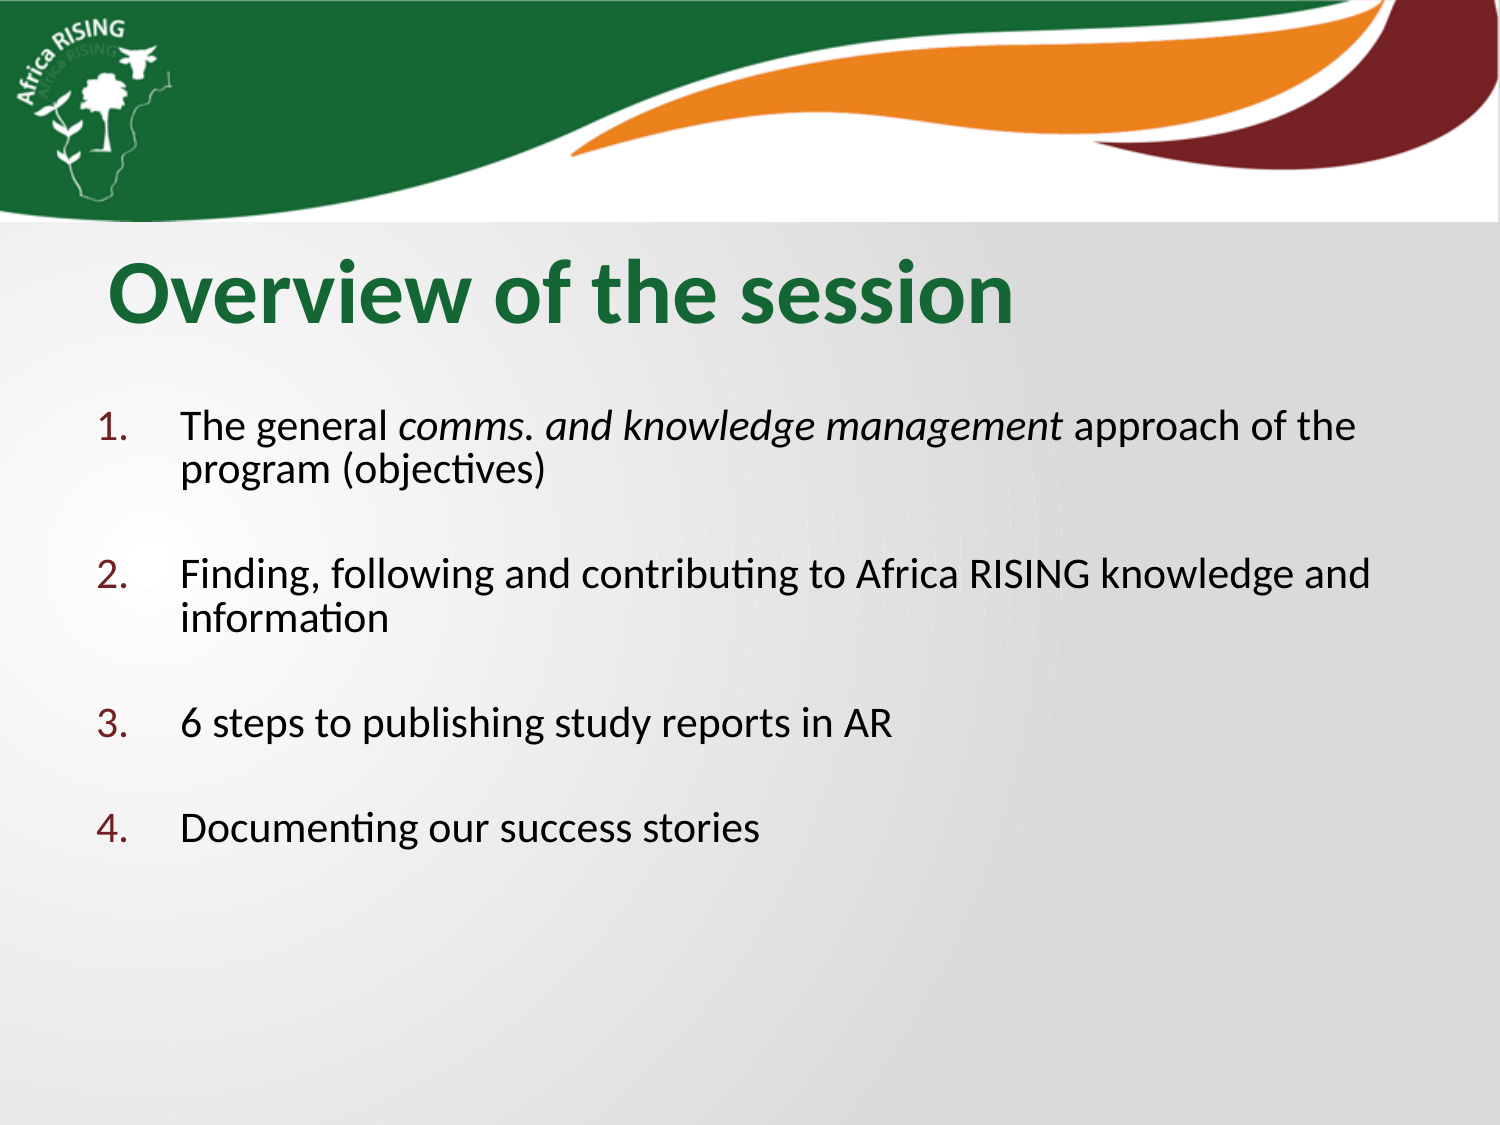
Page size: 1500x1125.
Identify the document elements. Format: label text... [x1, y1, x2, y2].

list The general comms. and knowledge management approach of the program (objectives) Finding, following and contributing to Africa RISING knowledge and information 6 steps to publishing study reports in AR Documenting our success stories [62, 399, 1463, 863]
list Overview of the session [75, 224, 1325, 413]
picture [0, 0, 1499, 222]
